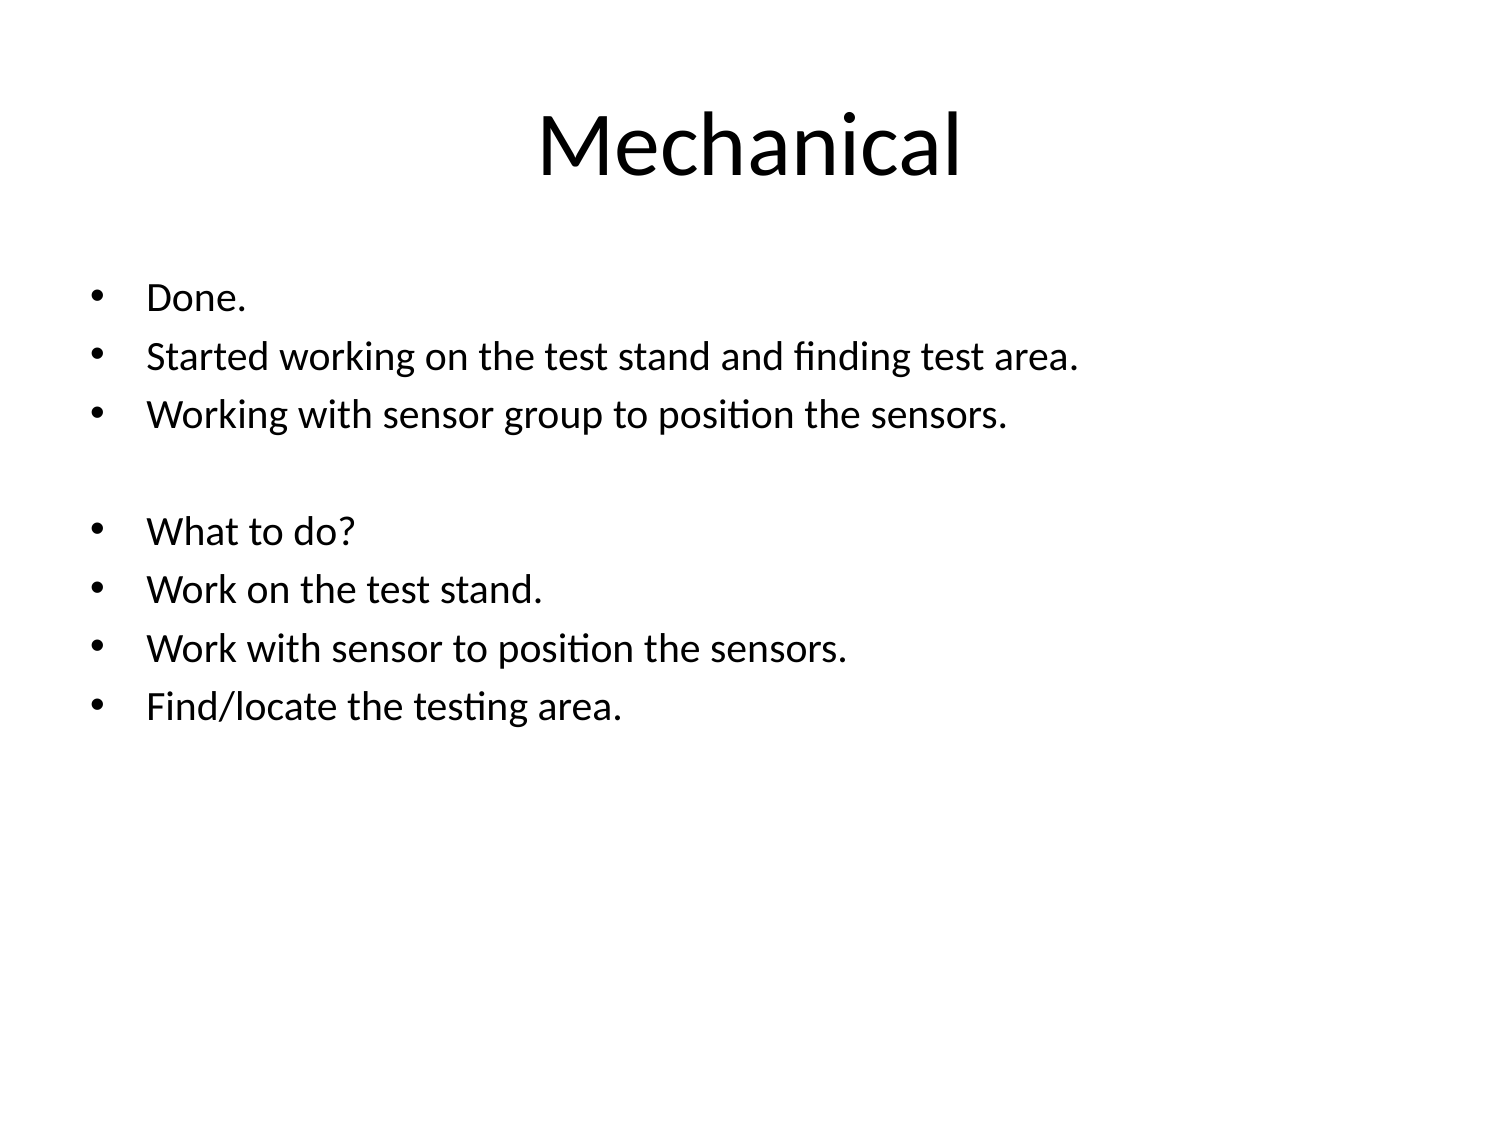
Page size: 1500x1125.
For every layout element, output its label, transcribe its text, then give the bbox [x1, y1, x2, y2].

list Done. Started working on the test stand and finding test area. Working with sensor group to position the sensors. What to do? Work on the test stand. Work with sensor to position the sensors. Find/locate the testing area. [75, 262, 1425, 1005]
title Mechanical [75, 45, 1425, 233]
